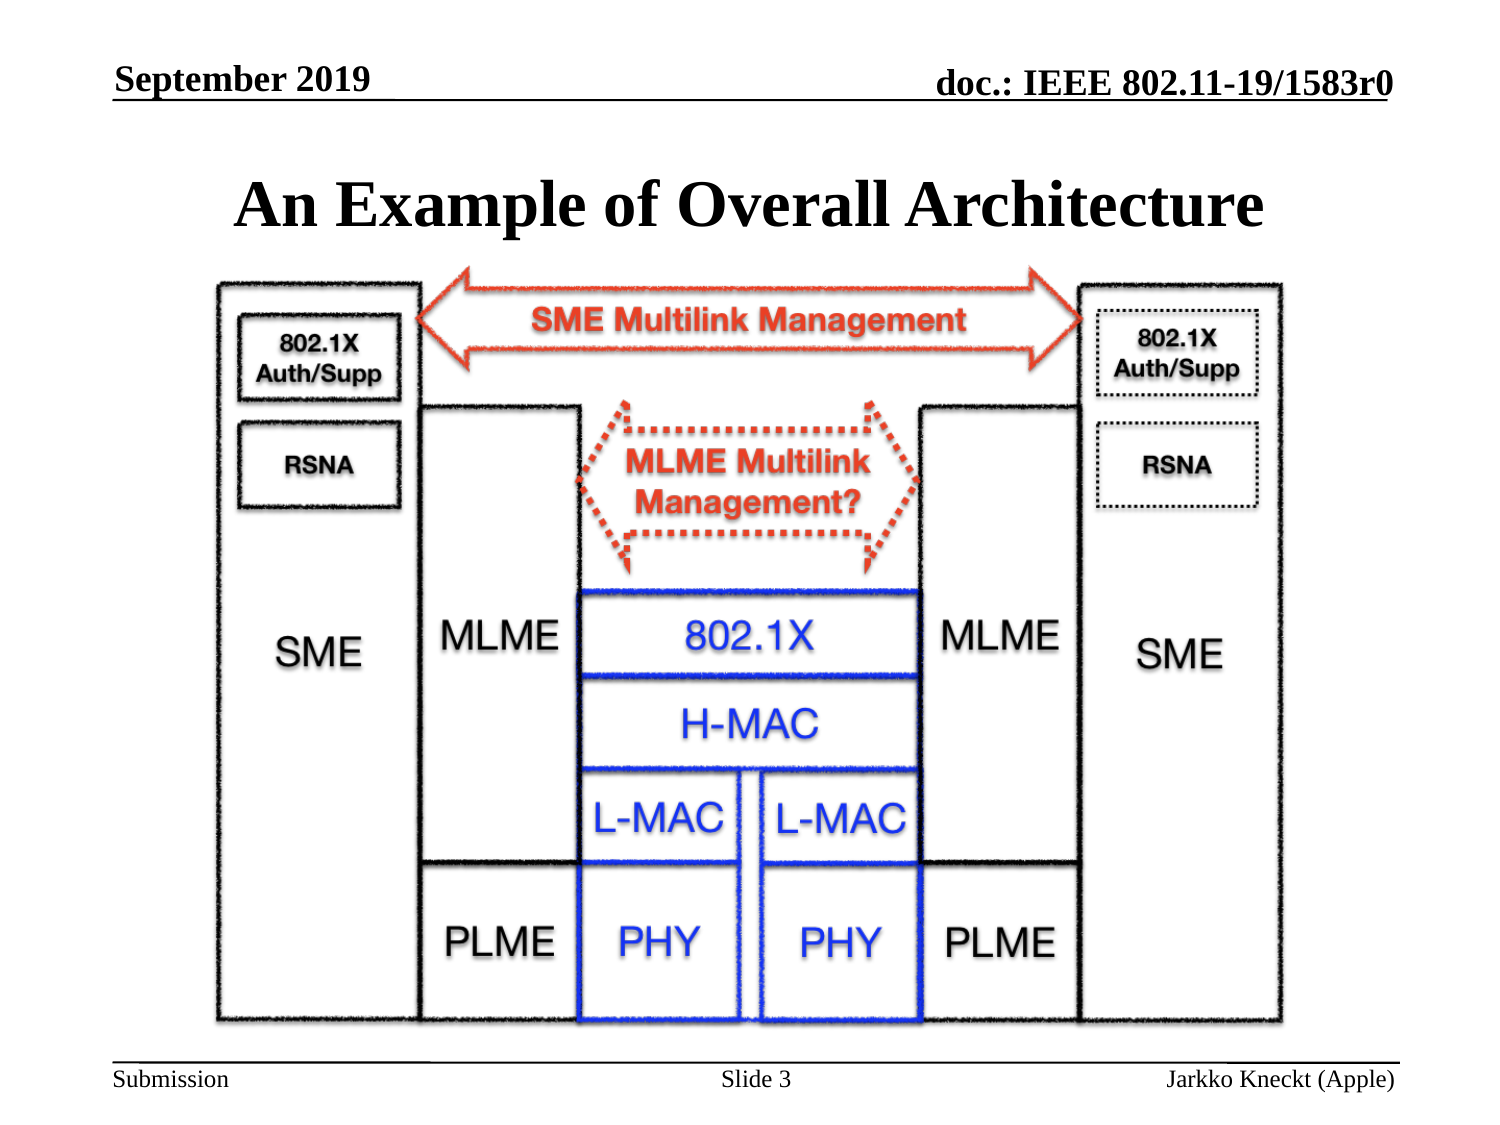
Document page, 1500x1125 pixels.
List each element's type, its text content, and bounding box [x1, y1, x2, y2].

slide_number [114, 54, 423, 100]
picture [211, 262, 1289, 1032]
title An Example of Overall Architecture [112, 112, 1388, 288]
footer Jarkko Kneckt (Apple) [878, 1061, 1402, 1093]
slide_number Slide 3 [712, 1061, 800, 1123]
